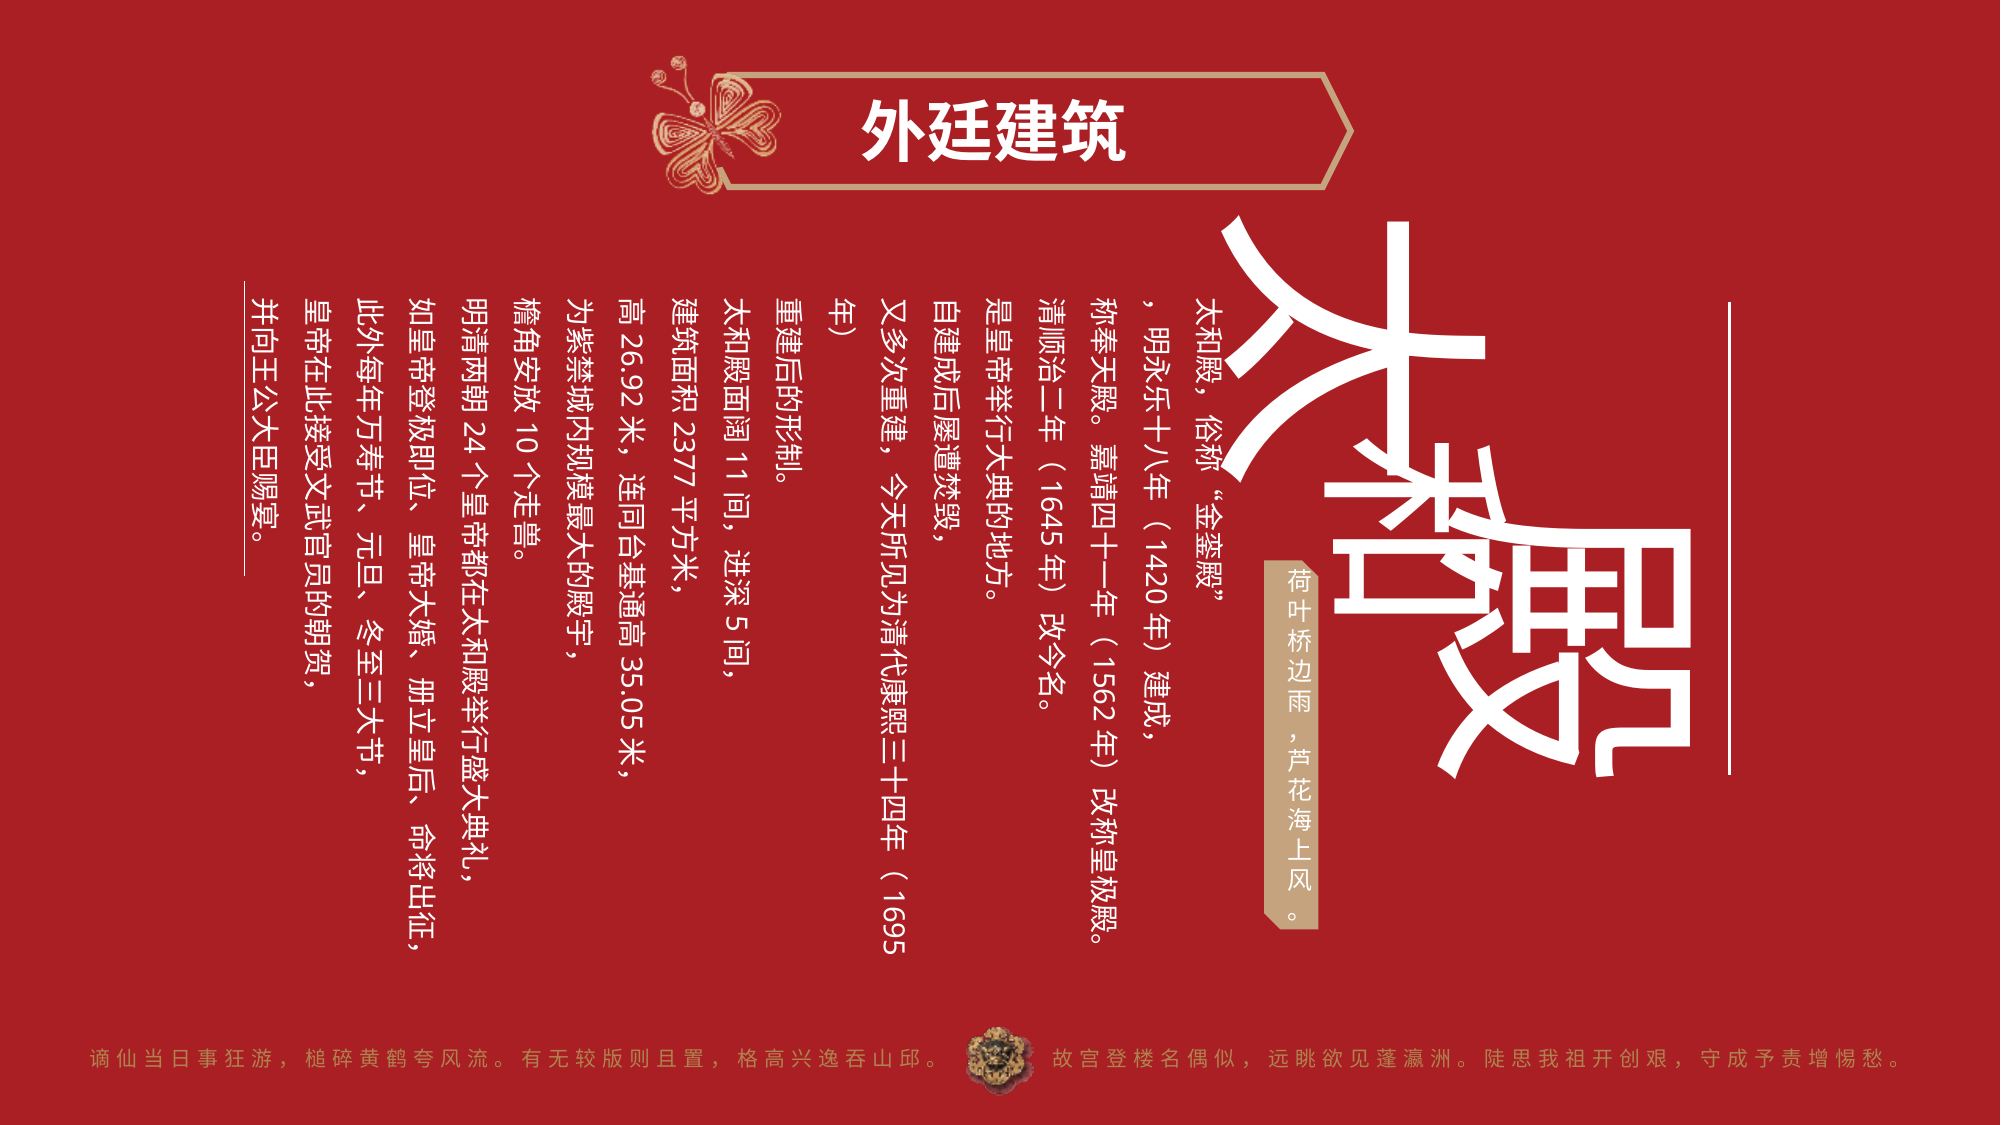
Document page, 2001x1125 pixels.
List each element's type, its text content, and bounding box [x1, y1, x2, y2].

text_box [244, 189, 1755, 1021]
text_box 外廷建筑 [845, 82, 1255, 178]
picture [965, 1027, 1034, 1096]
